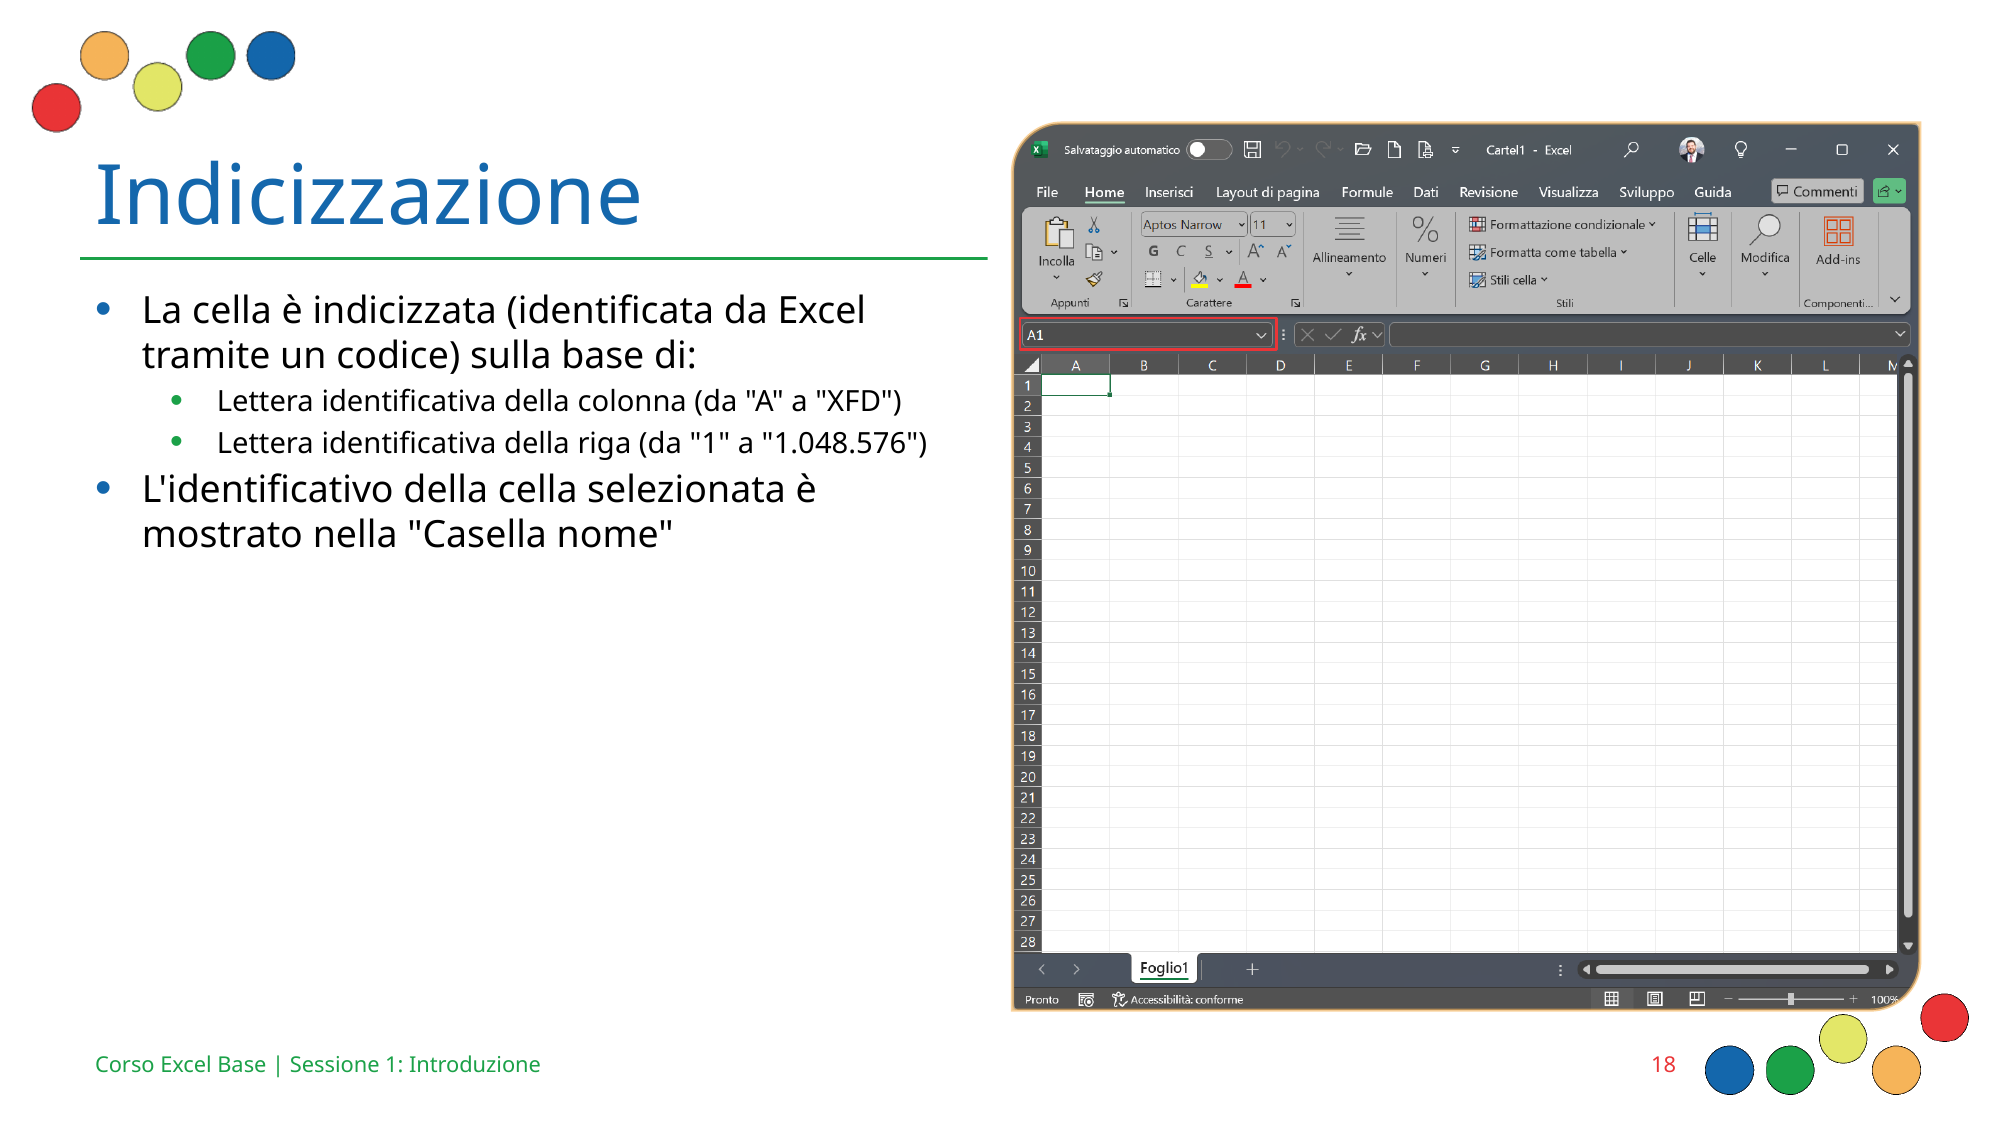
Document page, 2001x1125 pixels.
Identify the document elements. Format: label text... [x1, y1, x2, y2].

title Indicizzazione [80, 123, 988, 259]
picture [1012, 122, 1971, 1096]
list La cella è indicizzata (identificata da Excel tramite un codice) sulla base di: Lettera identificativa della colonna (da "A" a "XFD") Lettera identificativa della riga (da "1" a "1.048.576") L'identificativo della cella selezionata è mostrato nella "Casella nome" [80, 278, 988, 1011]
slide_number 18 [1583, 1035, 1692, 1096]
footer Corso Excel Base | Sessione 1: Introduzione [80, 1035, 1571, 1096]
picture [29, 30, 295, 135]
